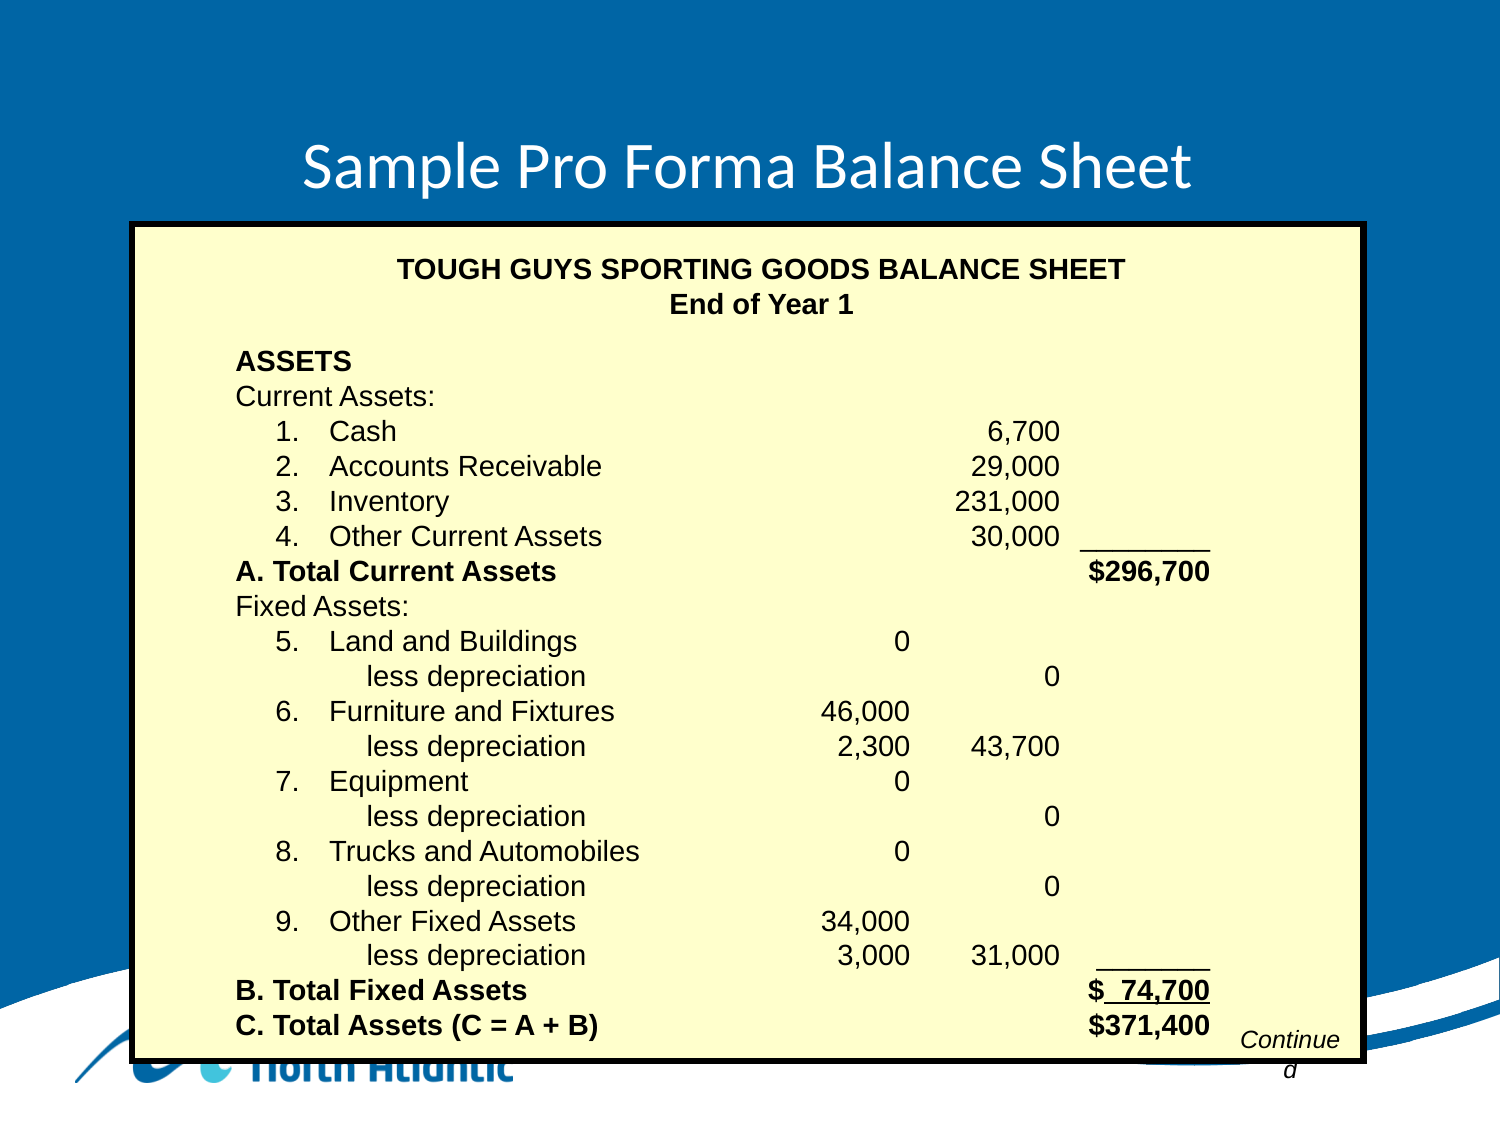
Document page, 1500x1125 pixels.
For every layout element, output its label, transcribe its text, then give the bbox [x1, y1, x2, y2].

title Sample Pro Forma Balance Sheet [110, 99, 1386, 223]
text_box Continued [1218, 1070, 1363, 1091]
picture [0, 928, 1500, 1125]
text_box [132, 223, 1364, 1062]
